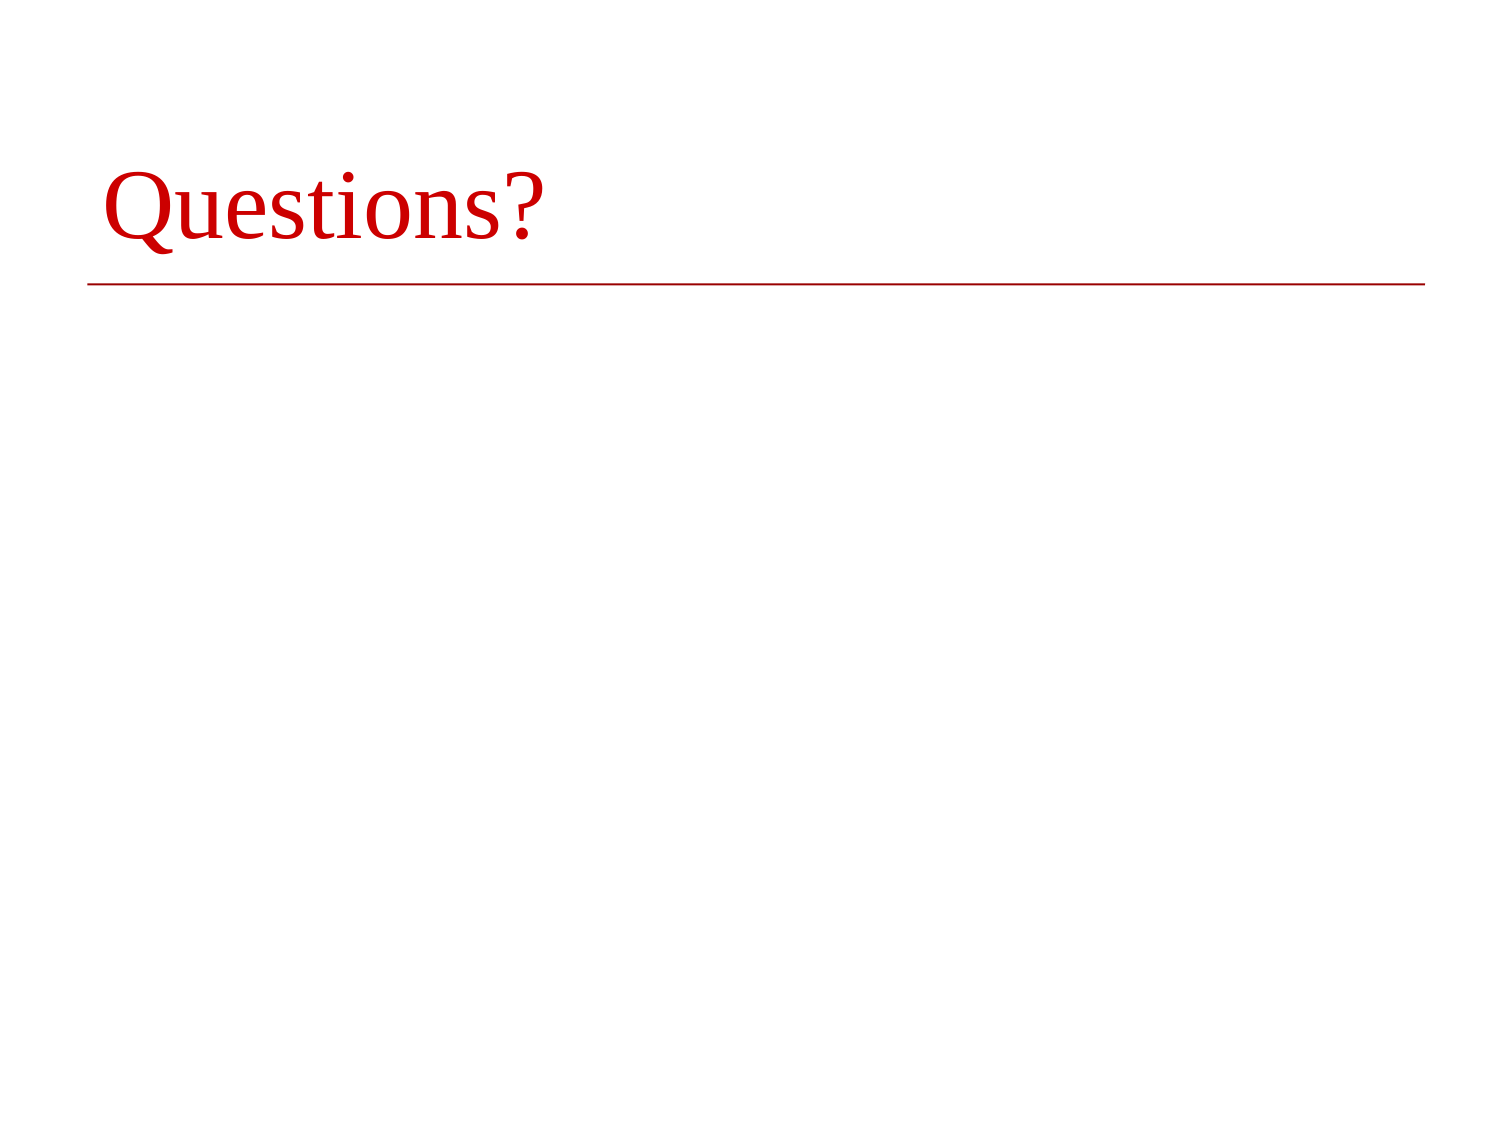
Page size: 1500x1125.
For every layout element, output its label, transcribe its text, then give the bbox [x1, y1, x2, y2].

title Questions? [87, 77, 1425, 266]
